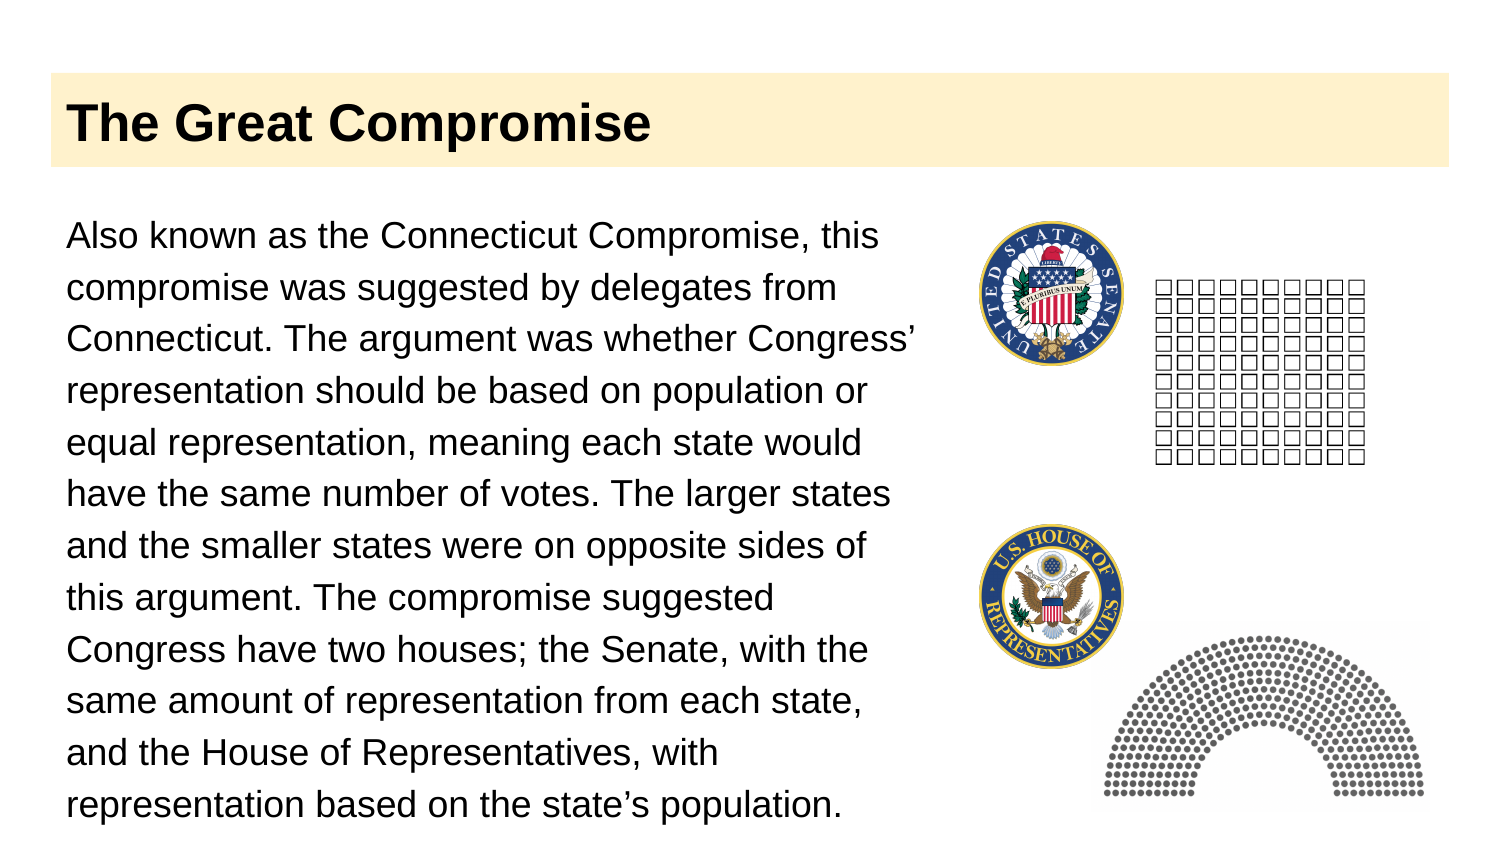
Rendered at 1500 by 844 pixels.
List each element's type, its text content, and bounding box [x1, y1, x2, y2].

picture [979, 524, 1430, 812]
picture [979, 220, 1124, 366]
title The Great Compromise [51, 72, 1449, 167]
list Also known as the Connecticut Compromise, this compromise was suggested by delegates from Connecticut. The argument was whether Congress’ representation should be based on population or equal representation, meaning each state would have the same number of votes. The larger states and the smaller states were on opposite sides of this argument. The compromise suggested Congress have two houses; the Senate, with the same amount of representation from each state, and the House of Representatives, with representation based on the state’s population. [51, 189, 939, 820]
picture [1142, 266, 1379, 470]
